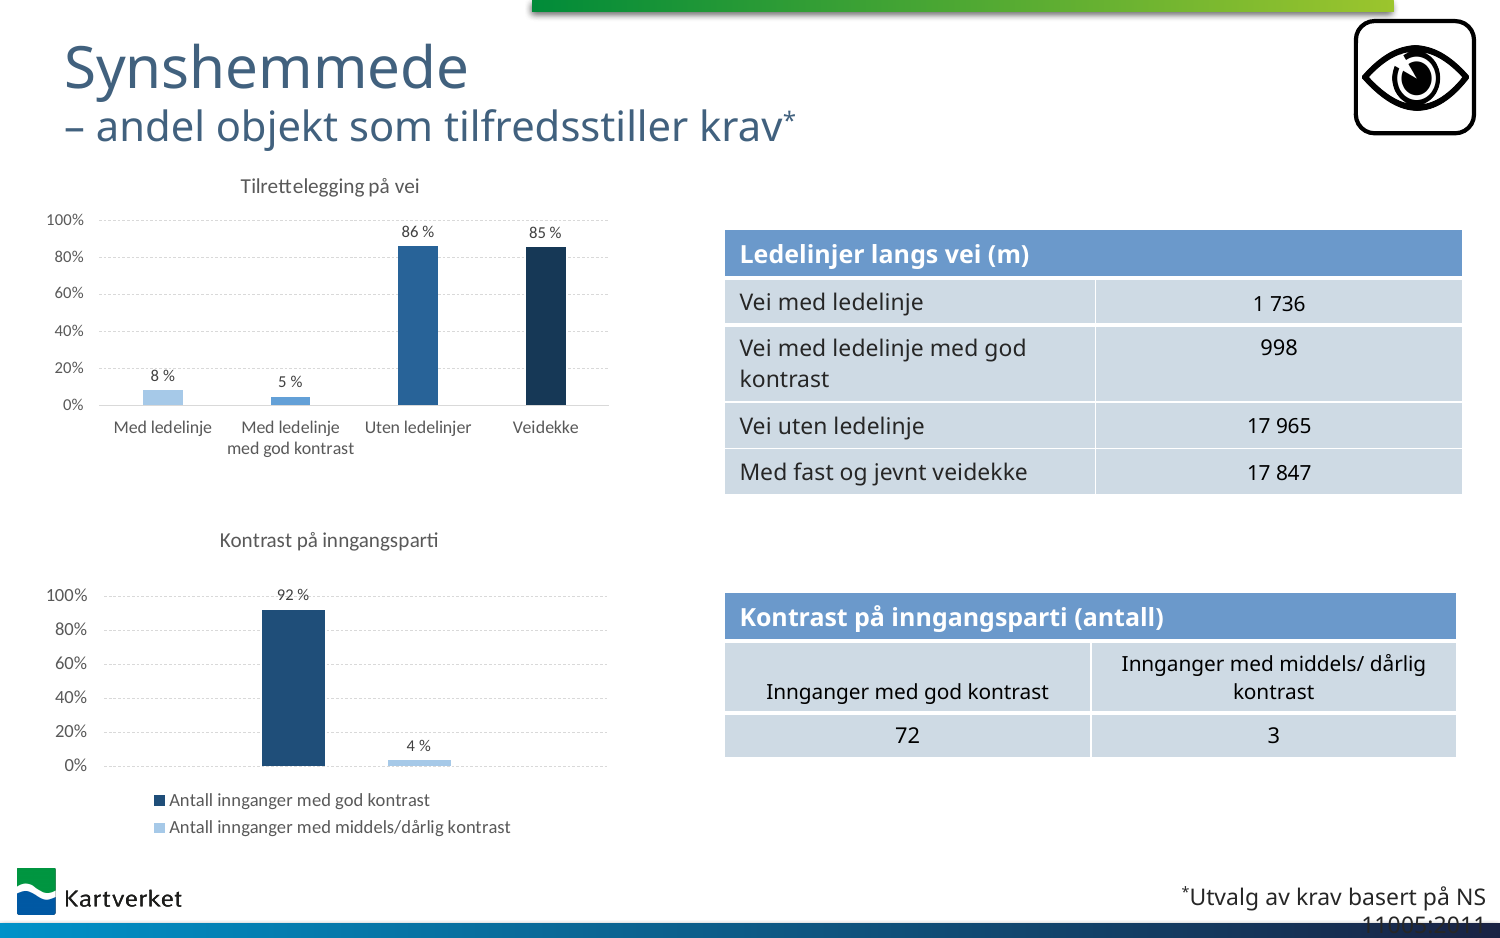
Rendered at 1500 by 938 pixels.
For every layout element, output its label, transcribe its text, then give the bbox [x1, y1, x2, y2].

table_cell Med fast og jevnt veidekke [725, 449, 1095, 494]
table_cell Vei med ledelinje [725, 280, 1095, 323]
picture [41, 520, 618, 846]
table_cell 3 [1092, 715, 1456, 757]
text_box Synshemmede – andel objekt som tilfredsstiller krav* [49, 24, 1431, 158]
table_cell Innganger med middels/ dårlig kontrast [1092, 643, 1456, 711]
table_cell 1 736 [1096, 280, 1462, 323]
text_box *Utvalg av krav basert på NS 11005:2011 [1068, 873, 1500, 938]
table_cell Innganger med god kontrast [725, 643, 1090, 711]
table_cell 998 [1096, 327, 1462, 401]
table_cell Vei med ledelinje med god kontrast [725, 327, 1095, 401]
table_cell Vei uten ledelinje [725, 403, 1095, 448]
table_header Ledelinjer langs vei (m) [725, 230, 1462, 276]
table_cell 72 [725, 715, 1090, 757]
picture [41, 166, 619, 492]
table_cell 17 965 [1096, 403, 1462, 448]
table_cell 17 847 [1096, 449, 1462, 494]
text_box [1355, 20, 1475, 134]
table_header Kontrast på inngangsparti (antall) [725, 593, 1456, 639]
